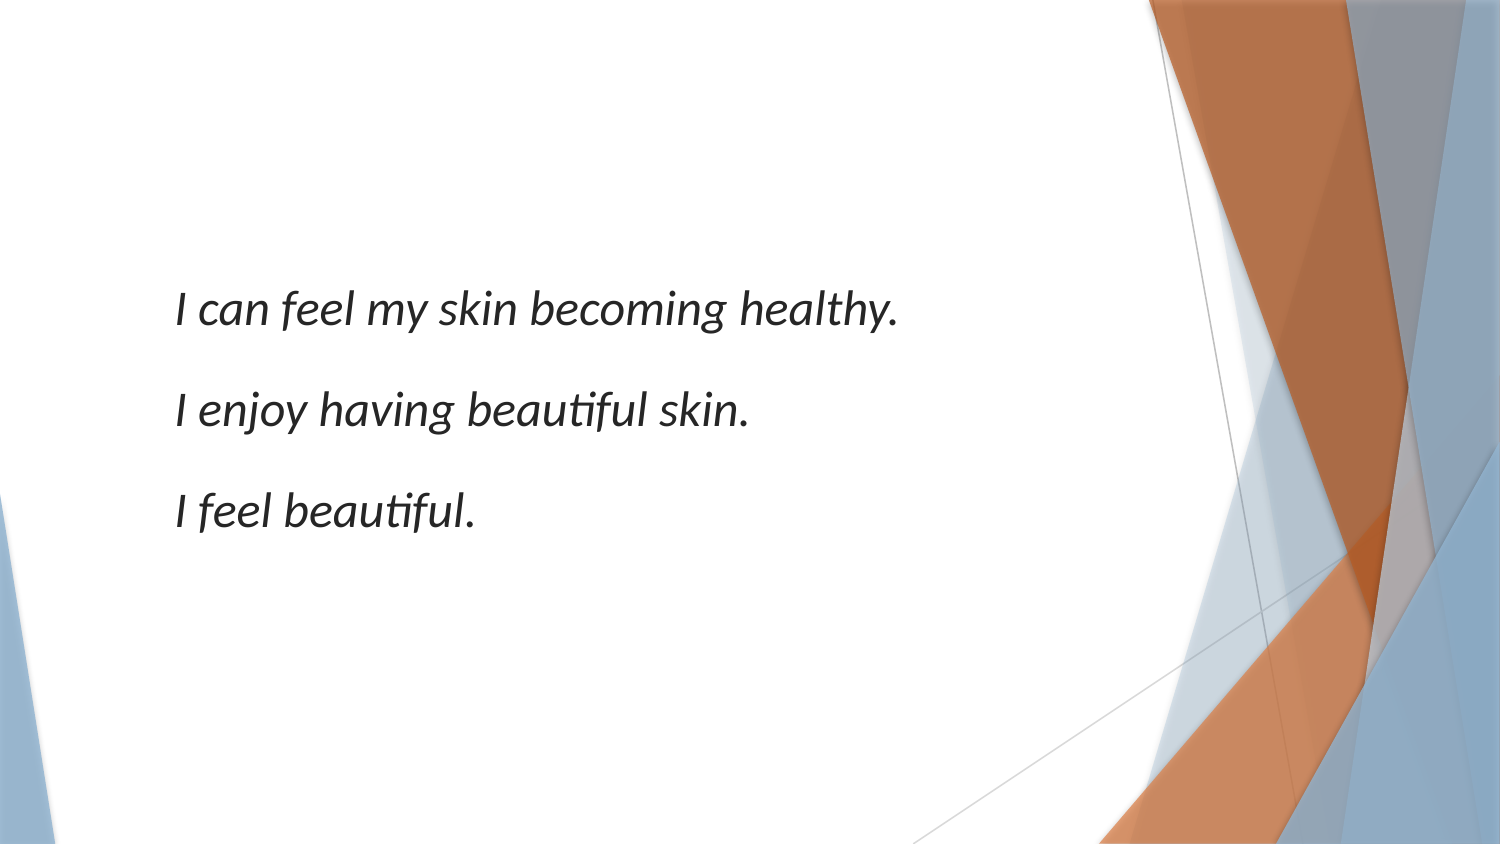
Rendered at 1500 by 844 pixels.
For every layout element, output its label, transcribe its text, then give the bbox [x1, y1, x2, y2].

list I can feel my skin becoming healthy. I enjoy having beautiful skin. I feel beautiful. [159, 268, 1022, 564]
